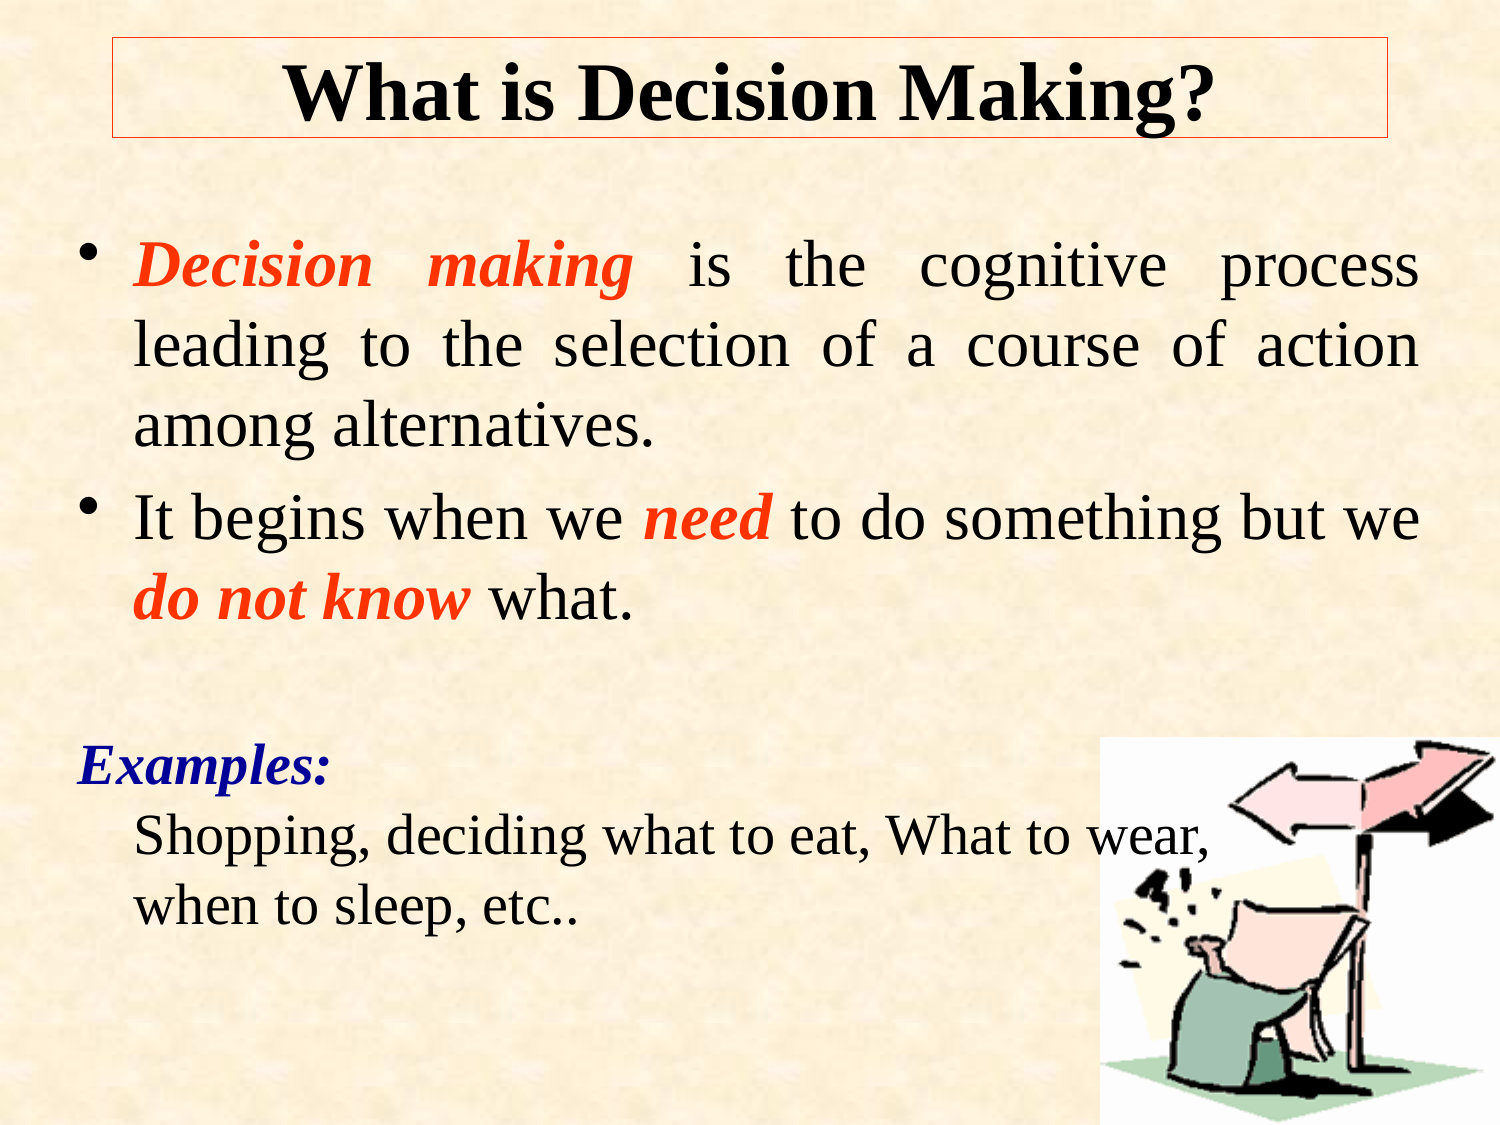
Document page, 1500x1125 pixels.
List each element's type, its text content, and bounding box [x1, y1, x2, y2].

list Decision making is the cognitive process leading to the selection of a course of action among alternatives. It begins when we need to do something but we do not know what. Examples: Shopping, deciding what to eat, What to wear, when to sleep, etc.. [62, 212, 1438, 1038]
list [1099, 737, 1500, 1125]
title What is Decision Making? [112, 37, 1388, 138]
picture [0, 0, 1500, 1125]
